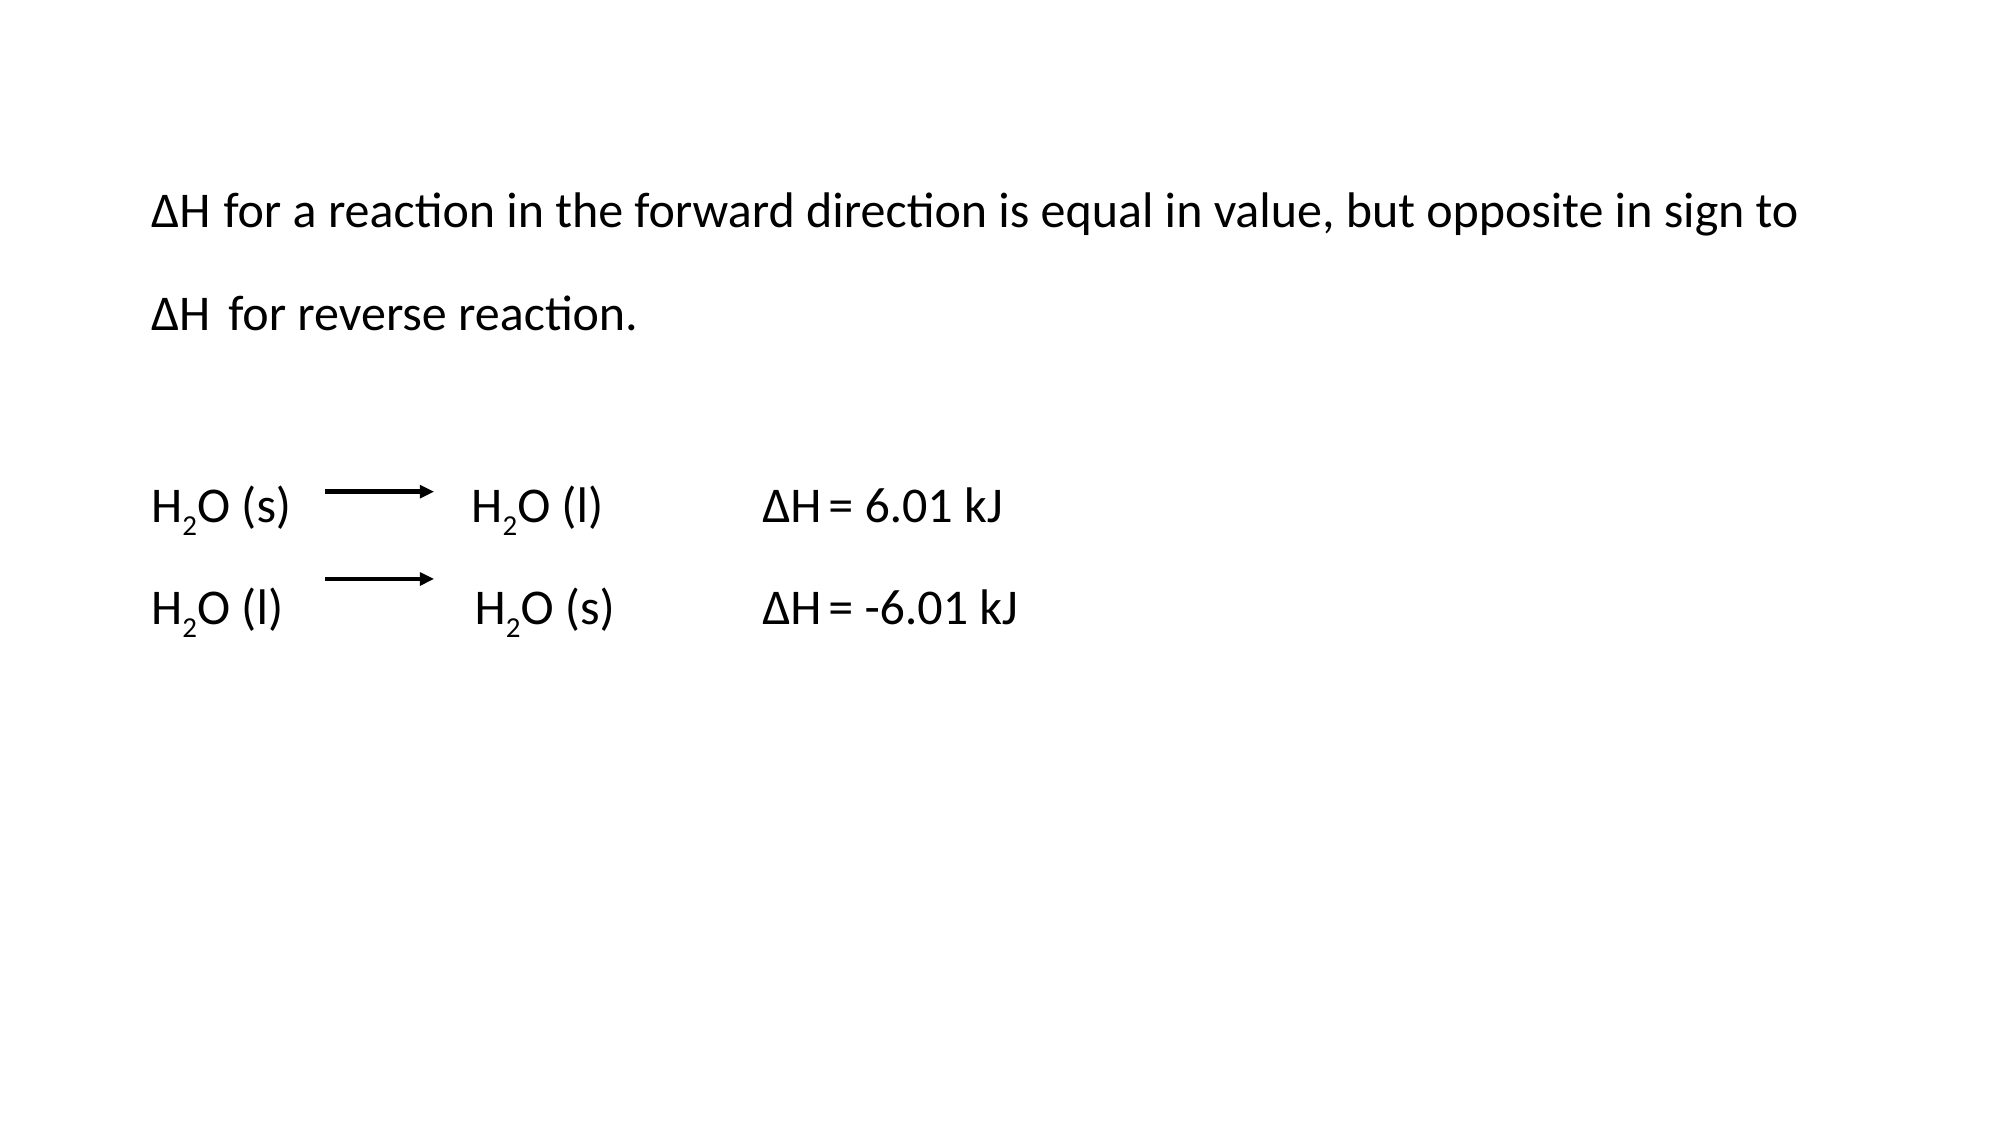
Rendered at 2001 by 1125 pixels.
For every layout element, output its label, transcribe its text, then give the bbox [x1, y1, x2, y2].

text_box ∆H for a reaction in the forward direction is equal in value, but opposite in sign to ∆H for reverse reaction. H2O (s) H2O (l) ∆H = 6.01 kJ H2O (l) H2O (s) ∆H = -6.01 kJ [136, 91, 1855, 651]
